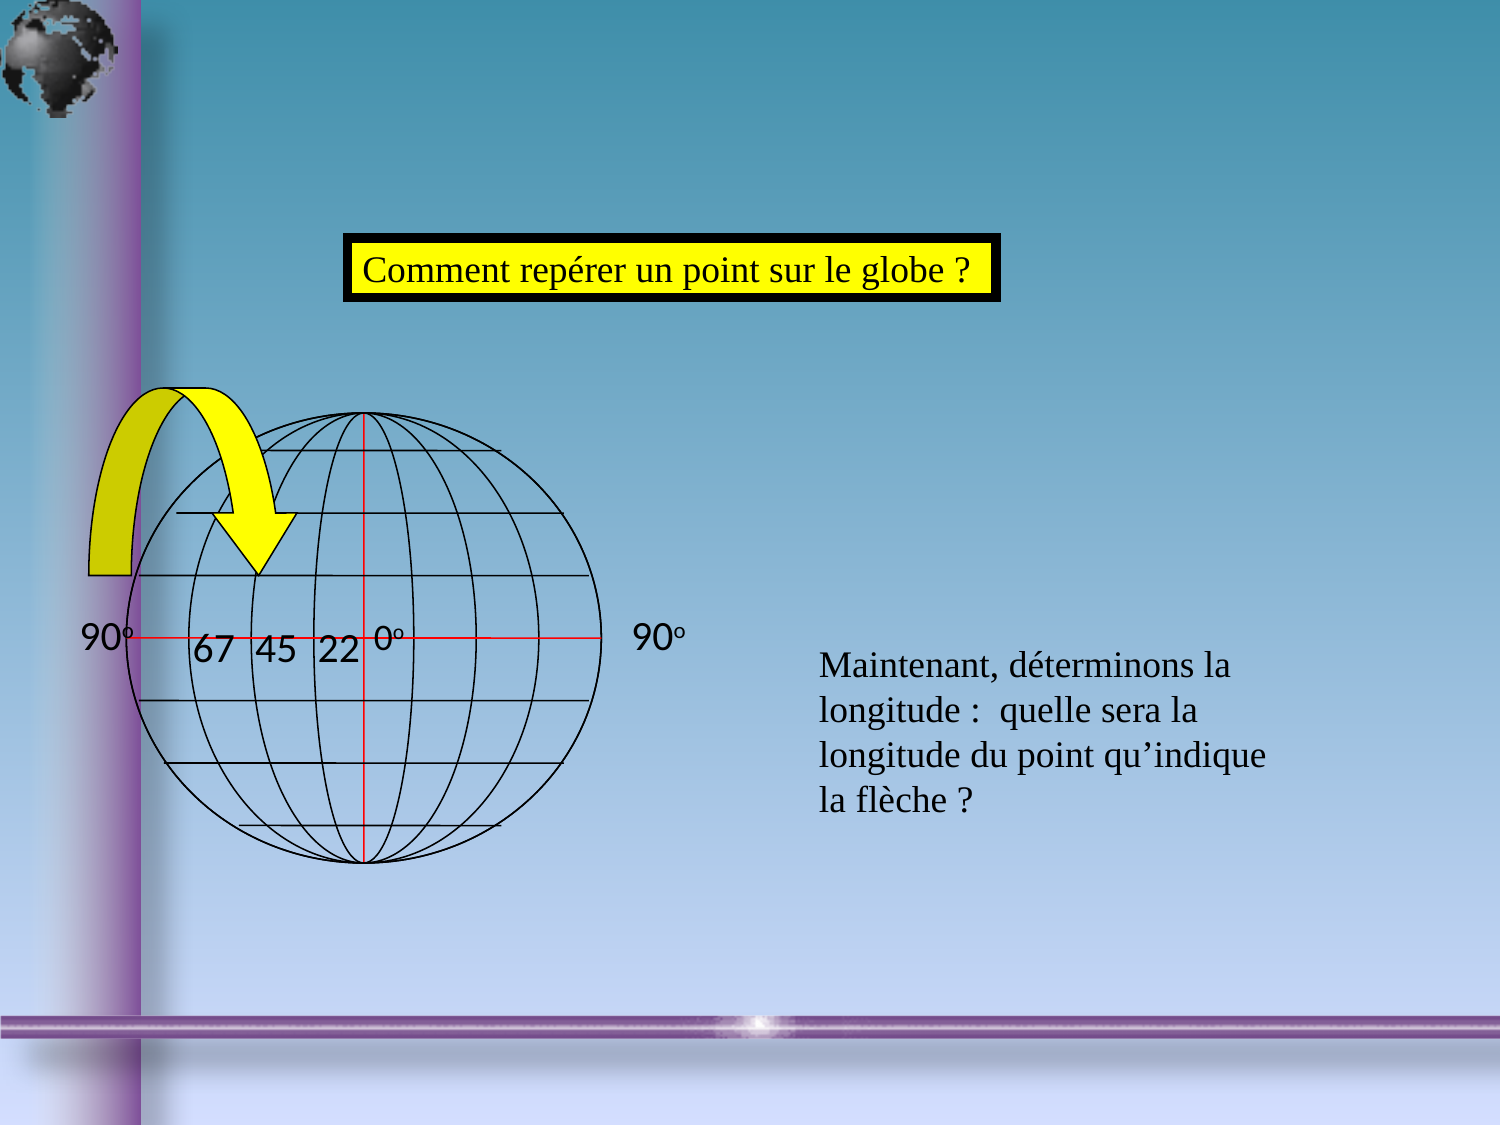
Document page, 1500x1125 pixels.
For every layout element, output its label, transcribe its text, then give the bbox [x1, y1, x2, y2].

text_box 0o [359, 605, 428, 666]
text_box 22 [322, 613, 384, 679]
text_box Comment repérer un point sur le globe ? [347, 237, 997, 298]
text_box Maintenant, déterminons la longitude : quelle sera la longitude du point qu’indique la flèche ? [804, 632, 1292, 827]
text_box [128, 638, 602, 863]
text_box 45 [259, 613, 322, 679]
text_box 90o [616, 601, 710, 666]
text_box [262, 451, 562, 513]
text_box 90o [64, 601, 156, 666]
text_box [129, 458, 602, 638]
text_box [88, 387, 297, 576]
text_box [257, 412, 495, 450]
text_box 67 [177, 613, 259, 679]
